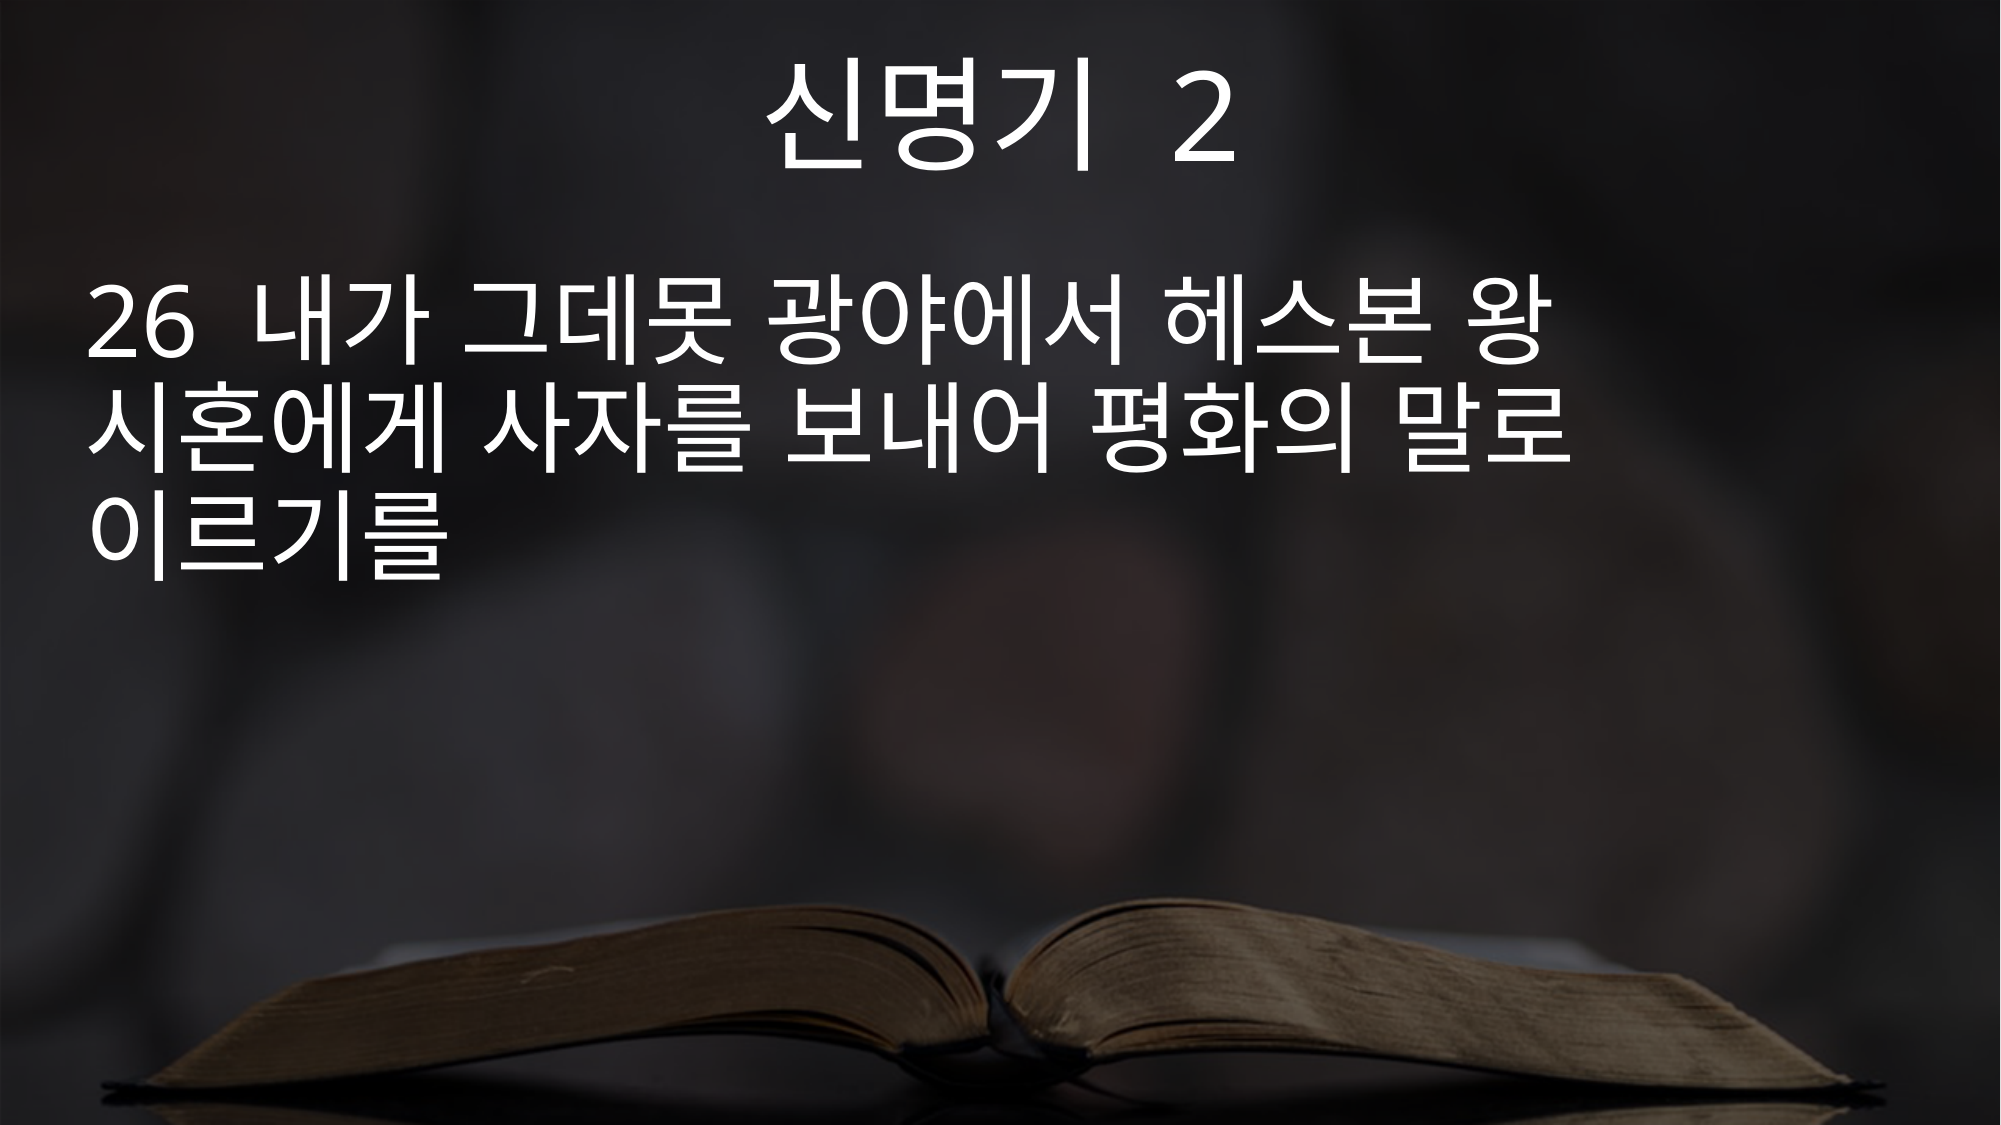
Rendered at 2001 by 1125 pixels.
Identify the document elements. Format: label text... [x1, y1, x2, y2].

footer 신명기 2 [0, 32, 2000, 192]
picture [0, 0, 2001, 1125]
list 26 내가 그데못 광야에서 헤스본 왕 시혼에게 사자를 보내어 평화의 말로 이르기를 [69, 263, 1953, 423]
